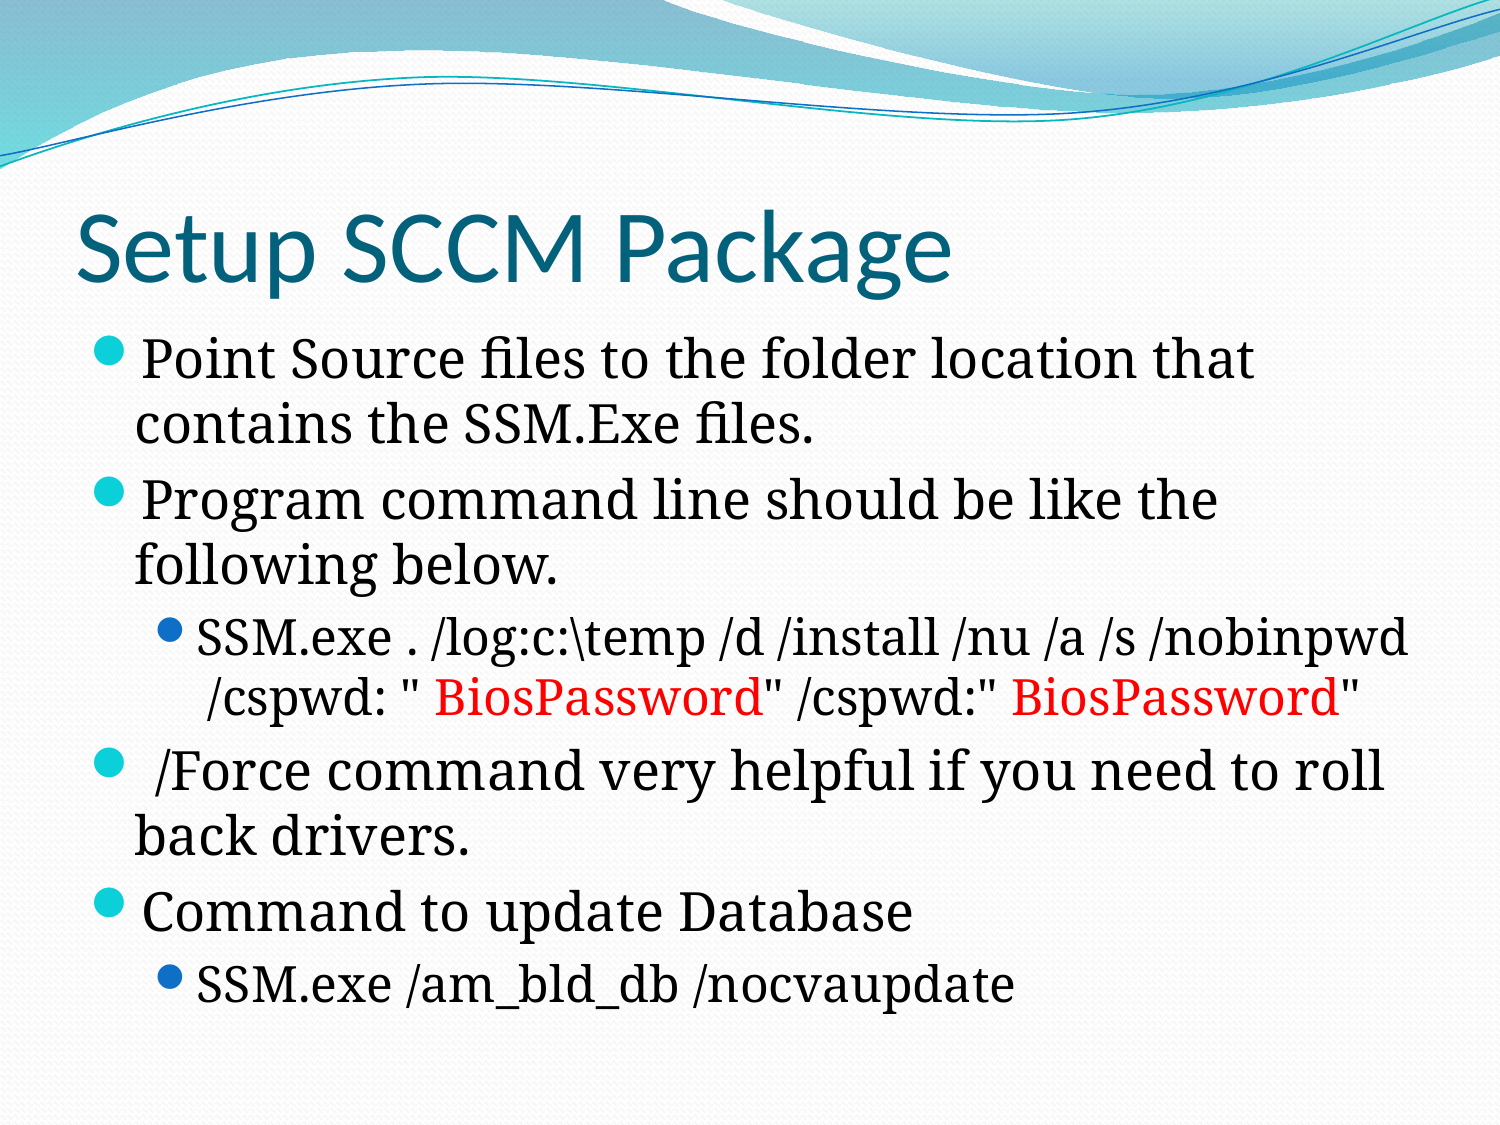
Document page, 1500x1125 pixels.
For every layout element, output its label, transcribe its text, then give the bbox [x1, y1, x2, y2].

list Point Source files to the folder location that contains the SSM.Exe files. Program command line should be like the following below. SSM.exe . /log:c:\temp /d /install /nu /a /s /nobinpwd /cspwd: " BiosPassword" /cspwd:" BiosPassword" /Force command very helpful if you need to roll back drivers. Command to update Database SSM.exe /am_bld_db /nocvaupdate [75, 317, 1425, 1038]
title Setup SCCM Package [75, 115, 1425, 303]
